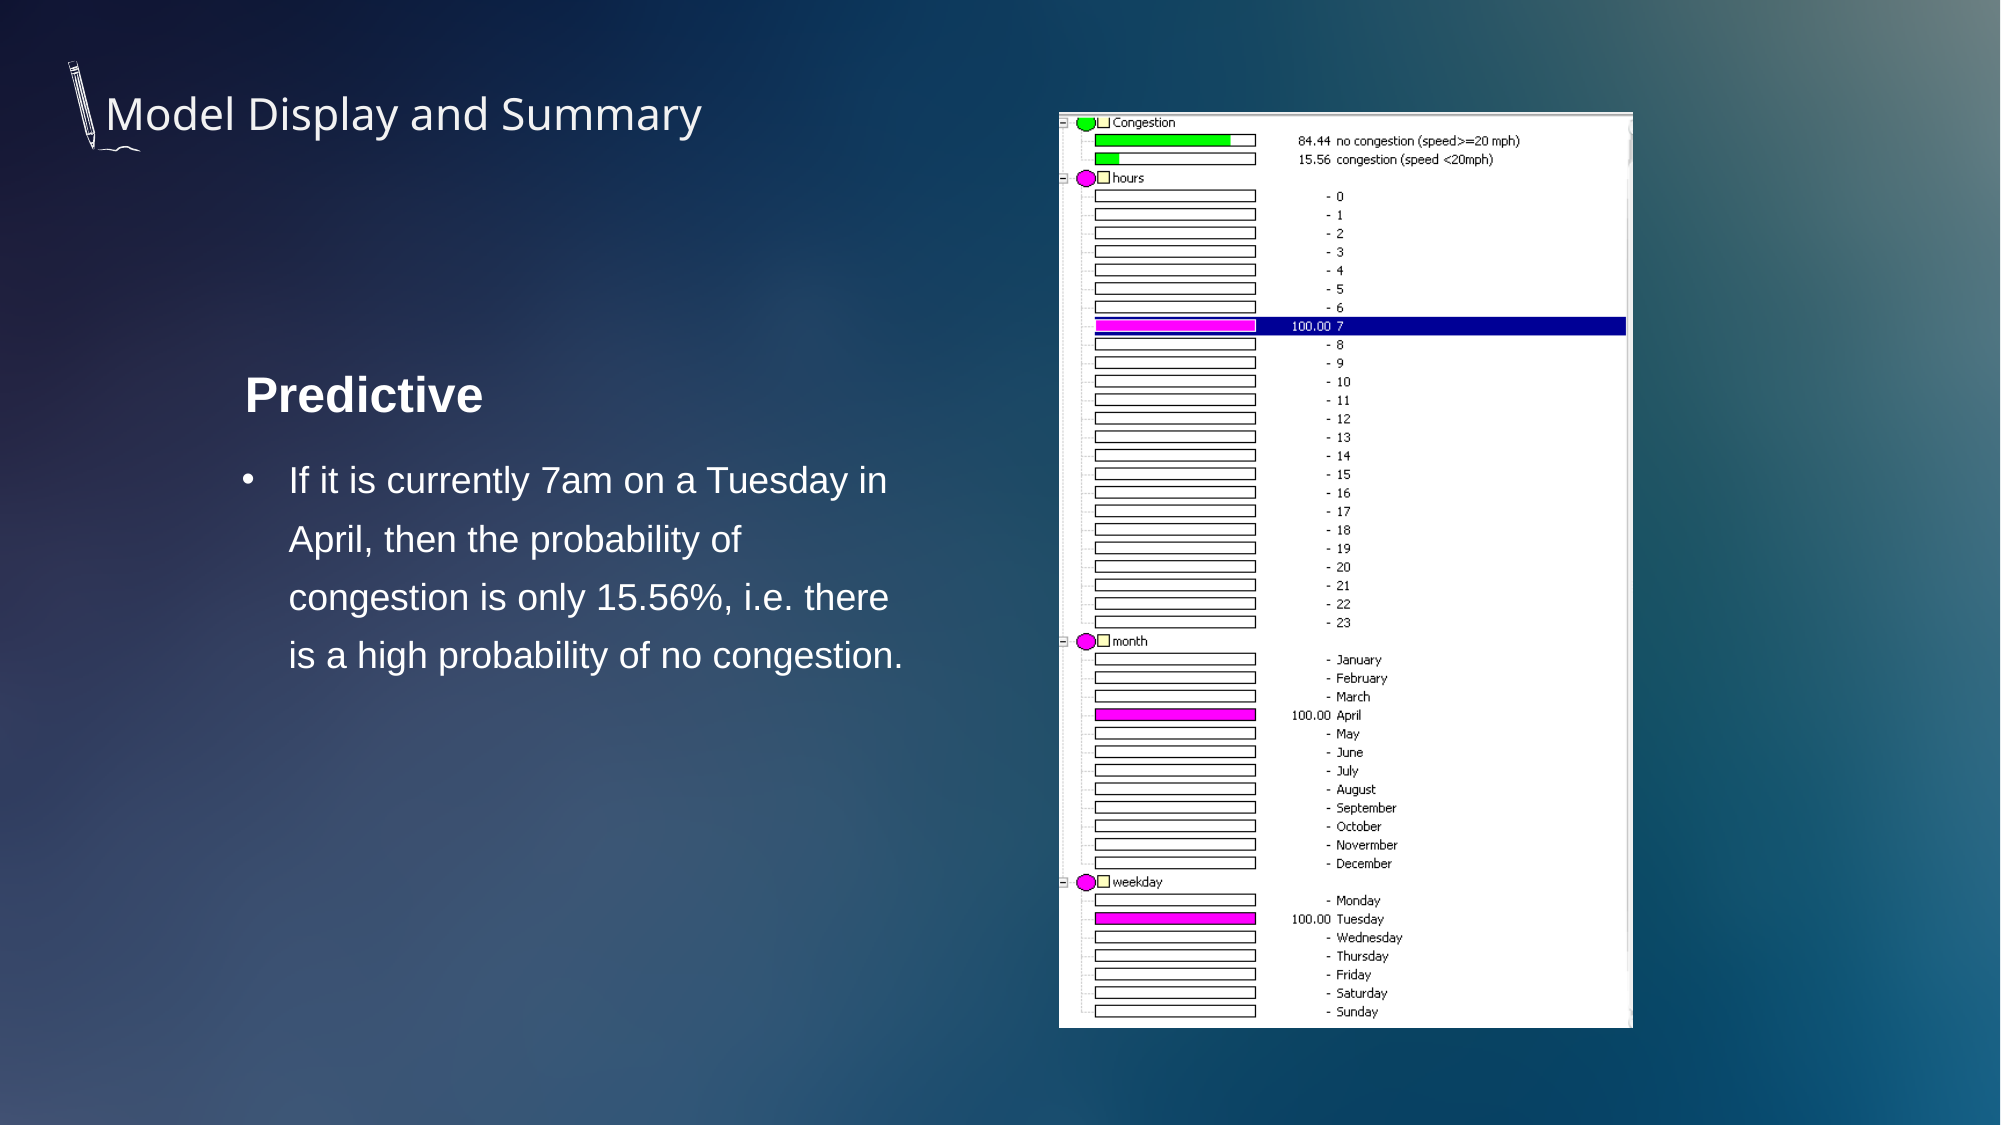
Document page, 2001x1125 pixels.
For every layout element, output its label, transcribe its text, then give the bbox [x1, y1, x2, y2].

text_box Model Display and Summary [141, 78, 1000, 147]
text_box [226, 355, 920, 681]
picture [0, 0, 2001, 1125]
